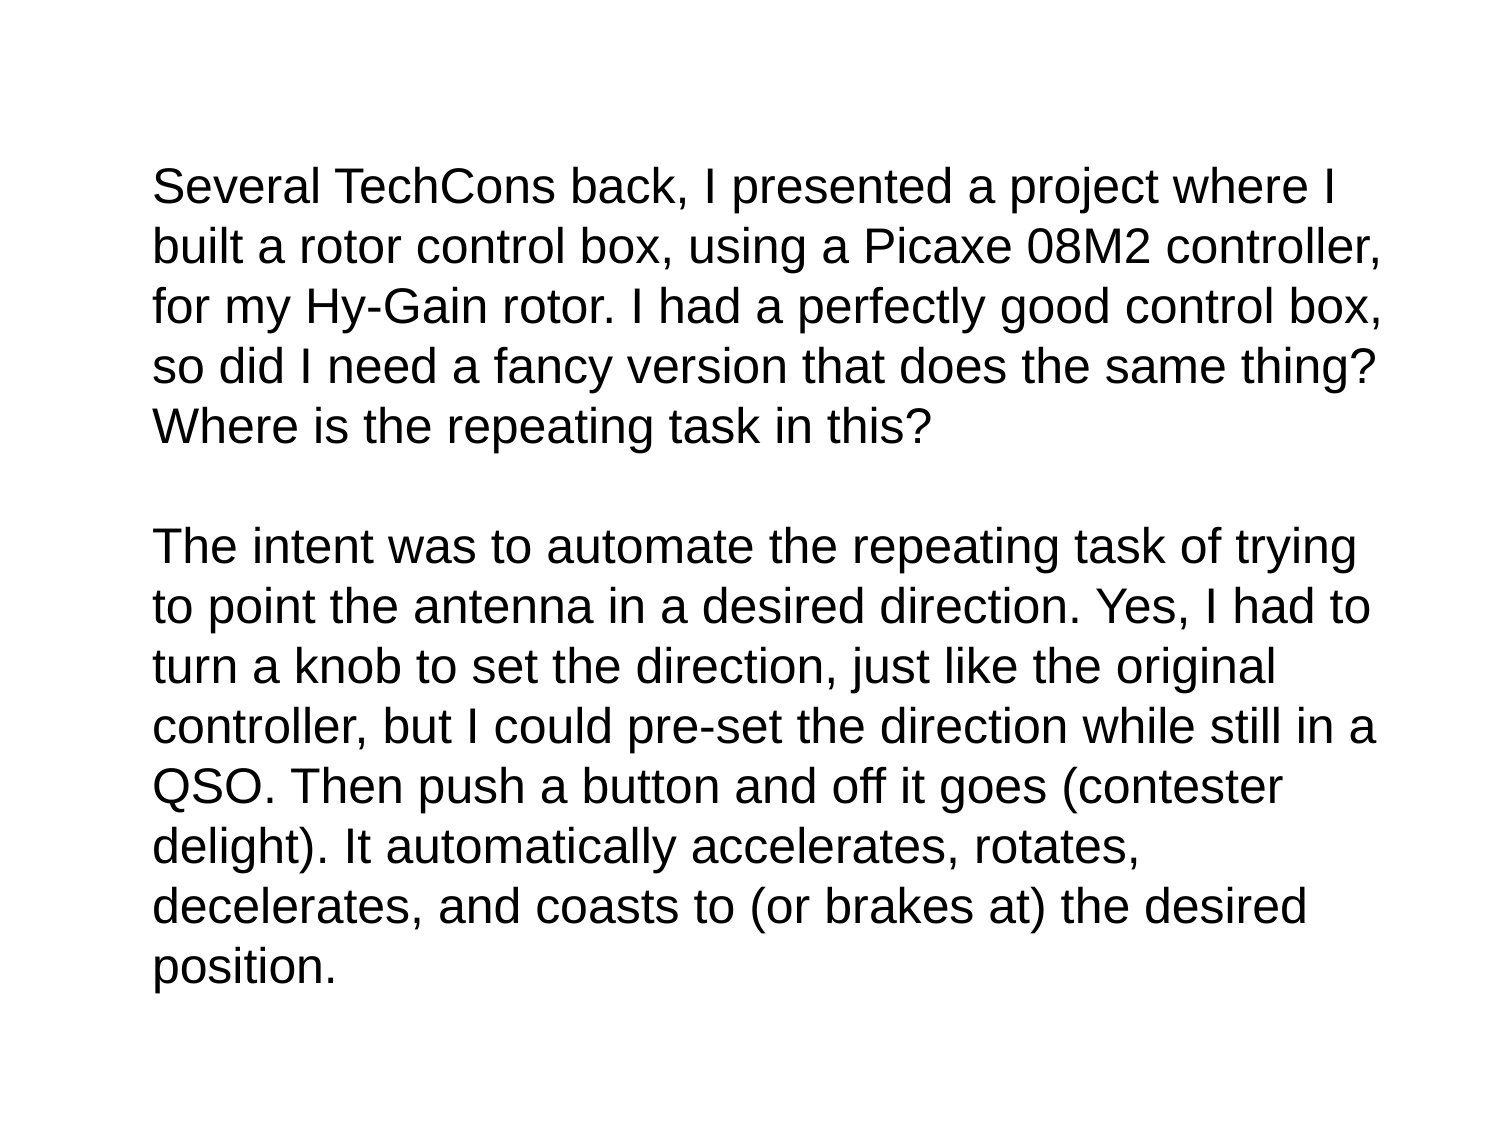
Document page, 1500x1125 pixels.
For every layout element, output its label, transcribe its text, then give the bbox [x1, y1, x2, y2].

text_box Several TechCons back, I presented a project where I built a rotor control box, using a Picaxe 08M2 controller, for my Hy-Gain rotor. I had a perfectly good control box, so did I need a fancy version that does the same thing? Where is the repeating task in this? The intent was to automate the repeating task of trying to point the antenna in a desired direction. Yes, I had to turn a knob to set the direction, just like the original controller, but I could pre-set the direction while still in a QSO. Then push a button and off it goes (contester delight). It automatically accelerates, rotates, decelerates, and coasts to (or brakes at) the desired position. [137, 145, 1400, 1001]
